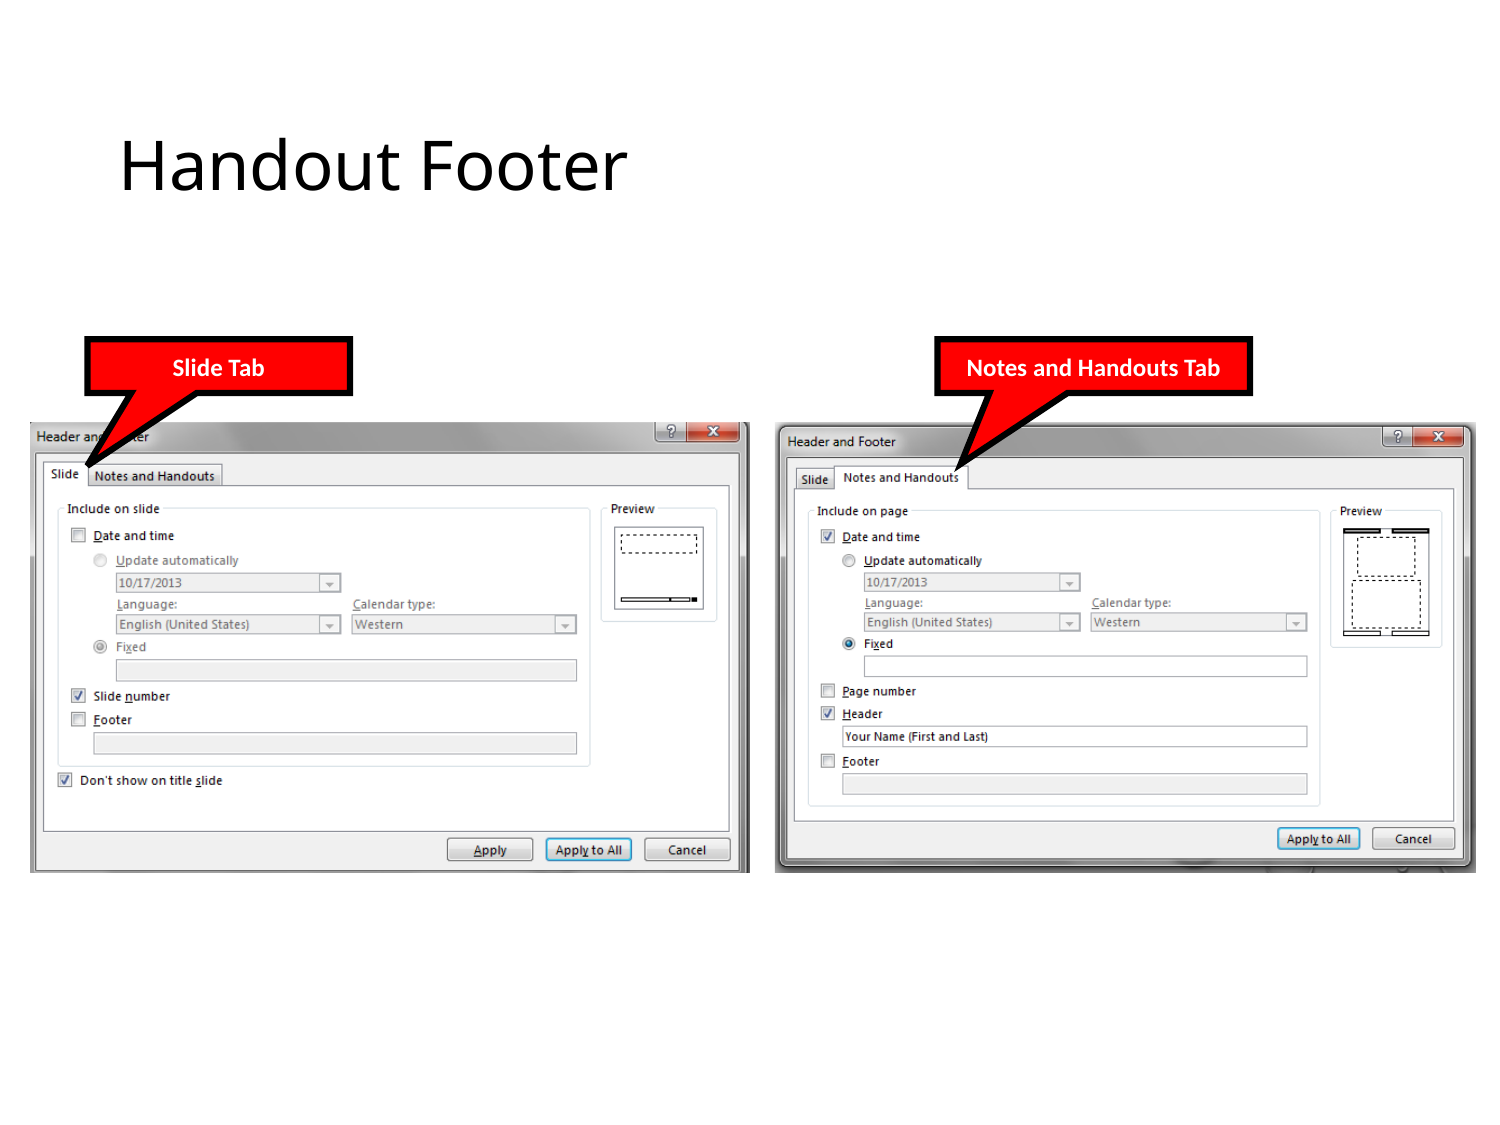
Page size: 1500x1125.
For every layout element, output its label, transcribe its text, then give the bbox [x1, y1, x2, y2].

text_box Notes and Handouts Tab [936, 338, 1251, 422]
title Handout Footer [103, 59, 1397, 278]
text_box Slide Tab [86, 338, 352, 422]
picture [29, 422, 750, 873]
picture [774, 422, 1476, 873]
